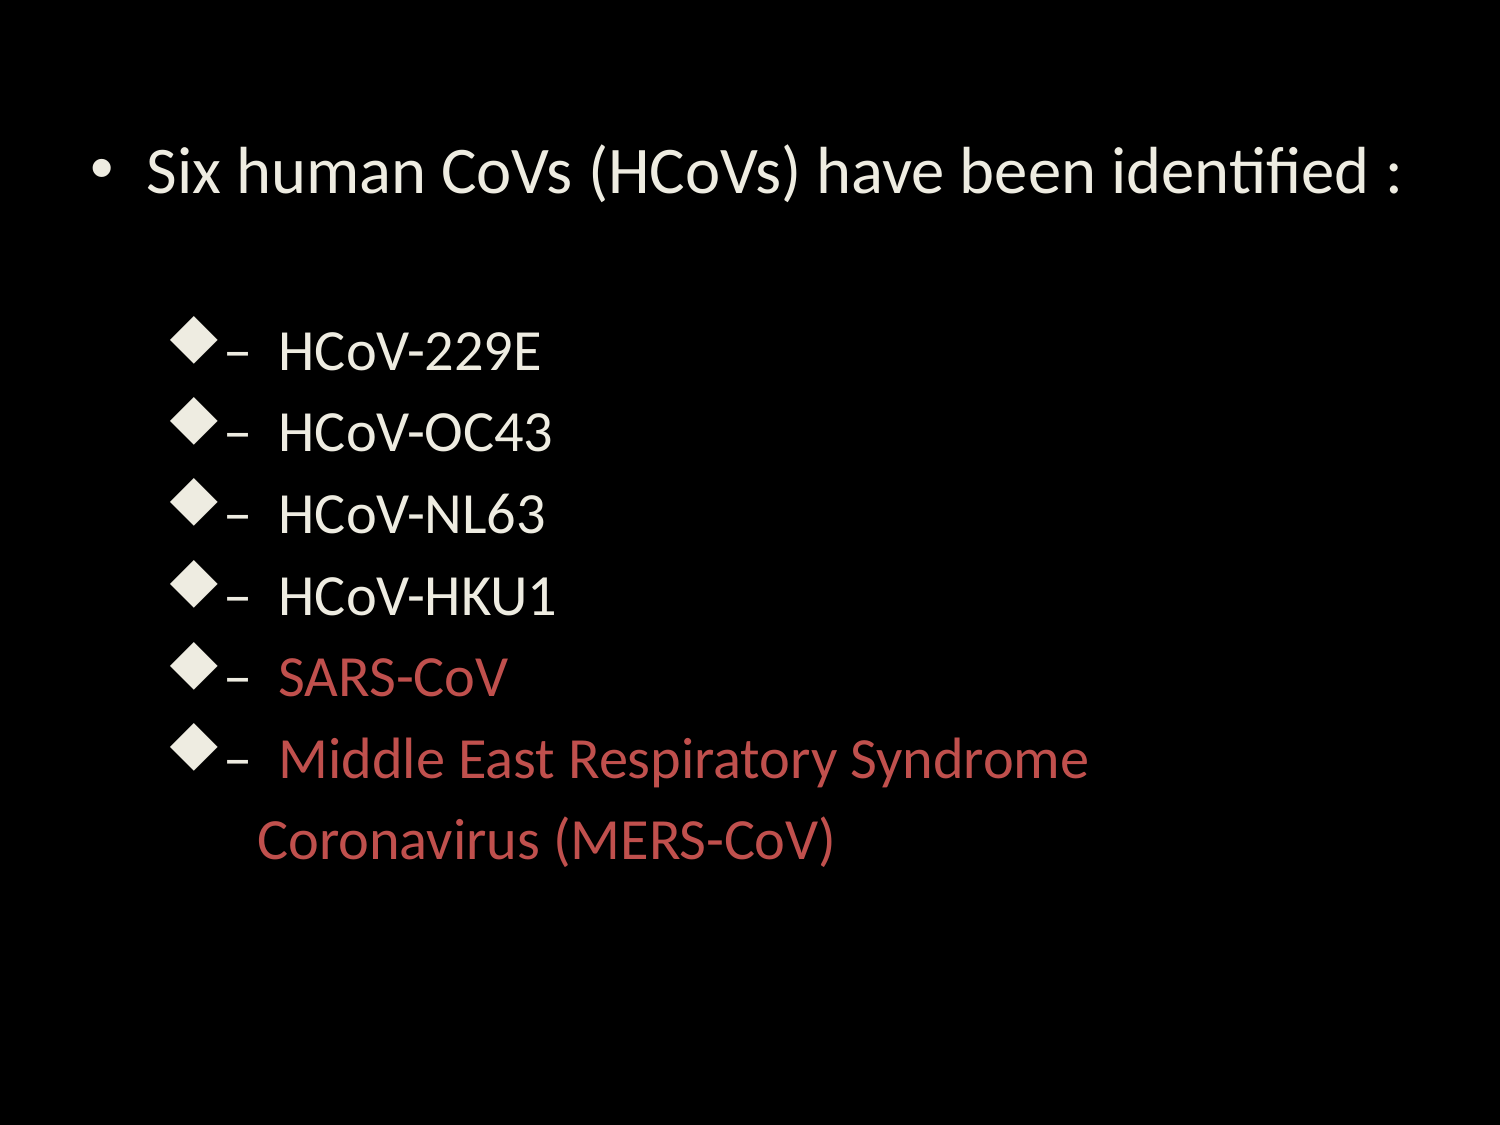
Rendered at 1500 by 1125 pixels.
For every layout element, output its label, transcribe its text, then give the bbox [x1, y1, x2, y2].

list Six human CoVs (HCoVs) have been identified : – HCoV-229E – HCoV-OC43 – HCoV-NL63 – HCoV-HKU1 – SARS-CoV – Middle East Respiratory Syndrome Coronavirus (MERS-CoV) [75, 119, 1425, 1073]
